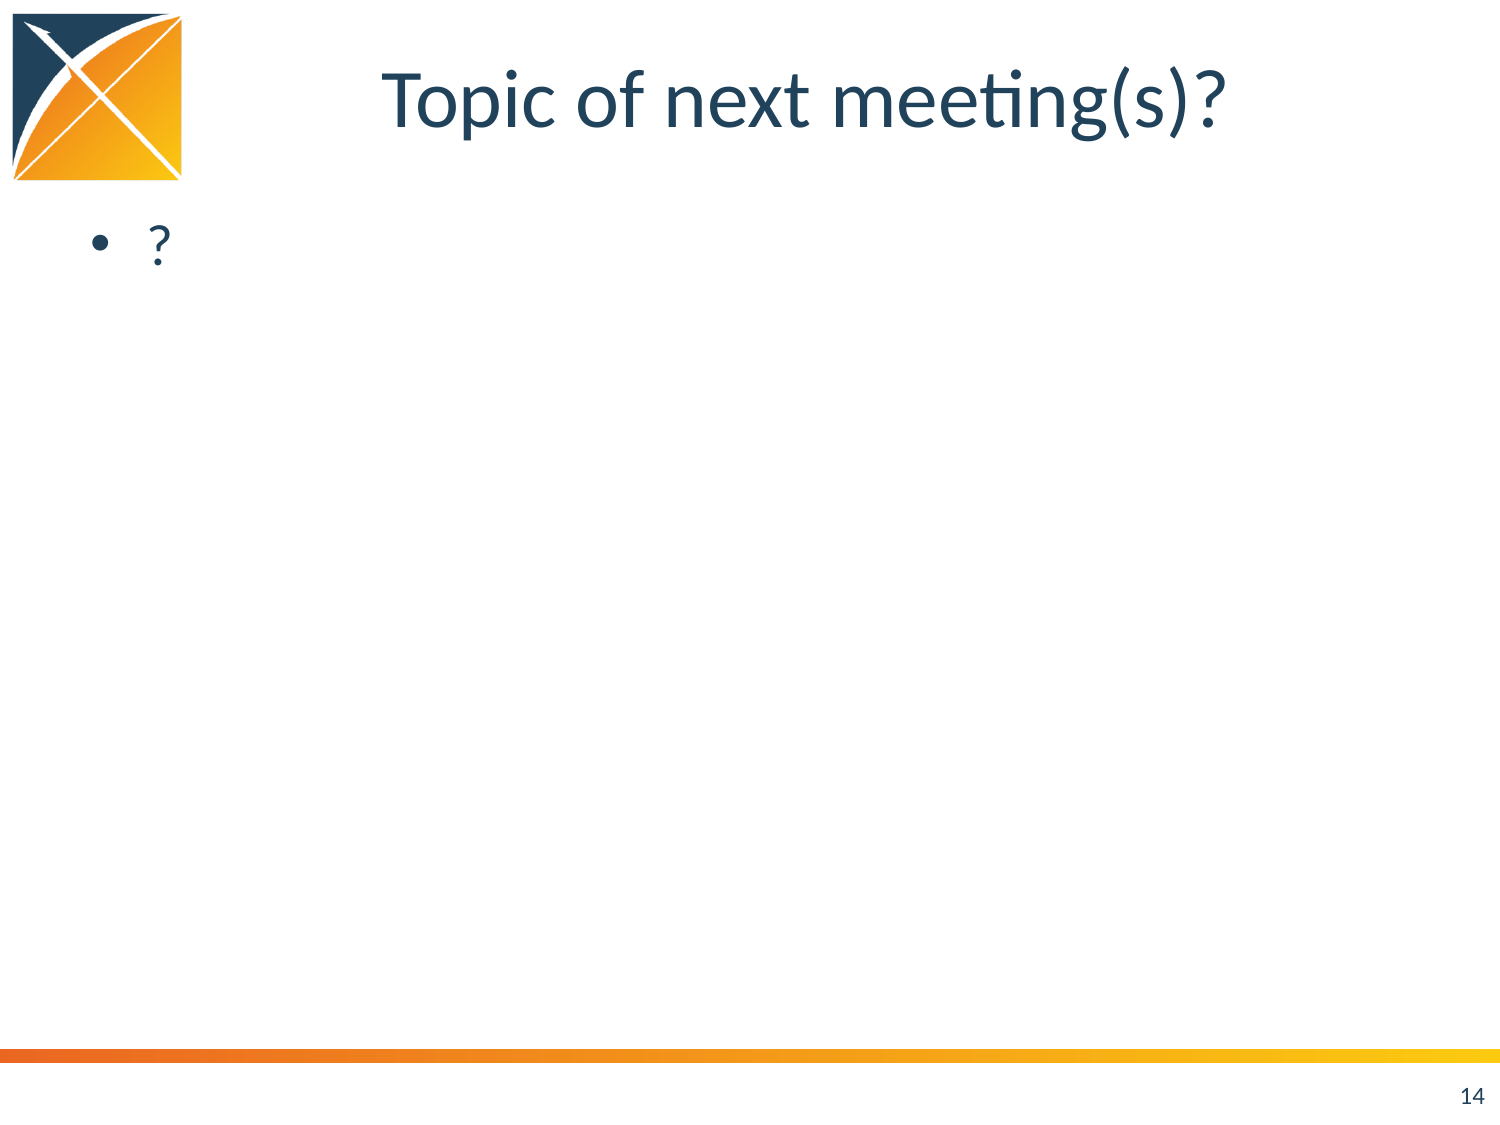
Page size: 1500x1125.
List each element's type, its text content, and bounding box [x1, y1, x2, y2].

list ? [75, 200, 1425, 1005]
title Topic of next meeting(s)? [187, 24, 1425, 163]
picture [0, 0, 206, 200]
slide_number 14 [1149, 1065, 1500, 1125]
